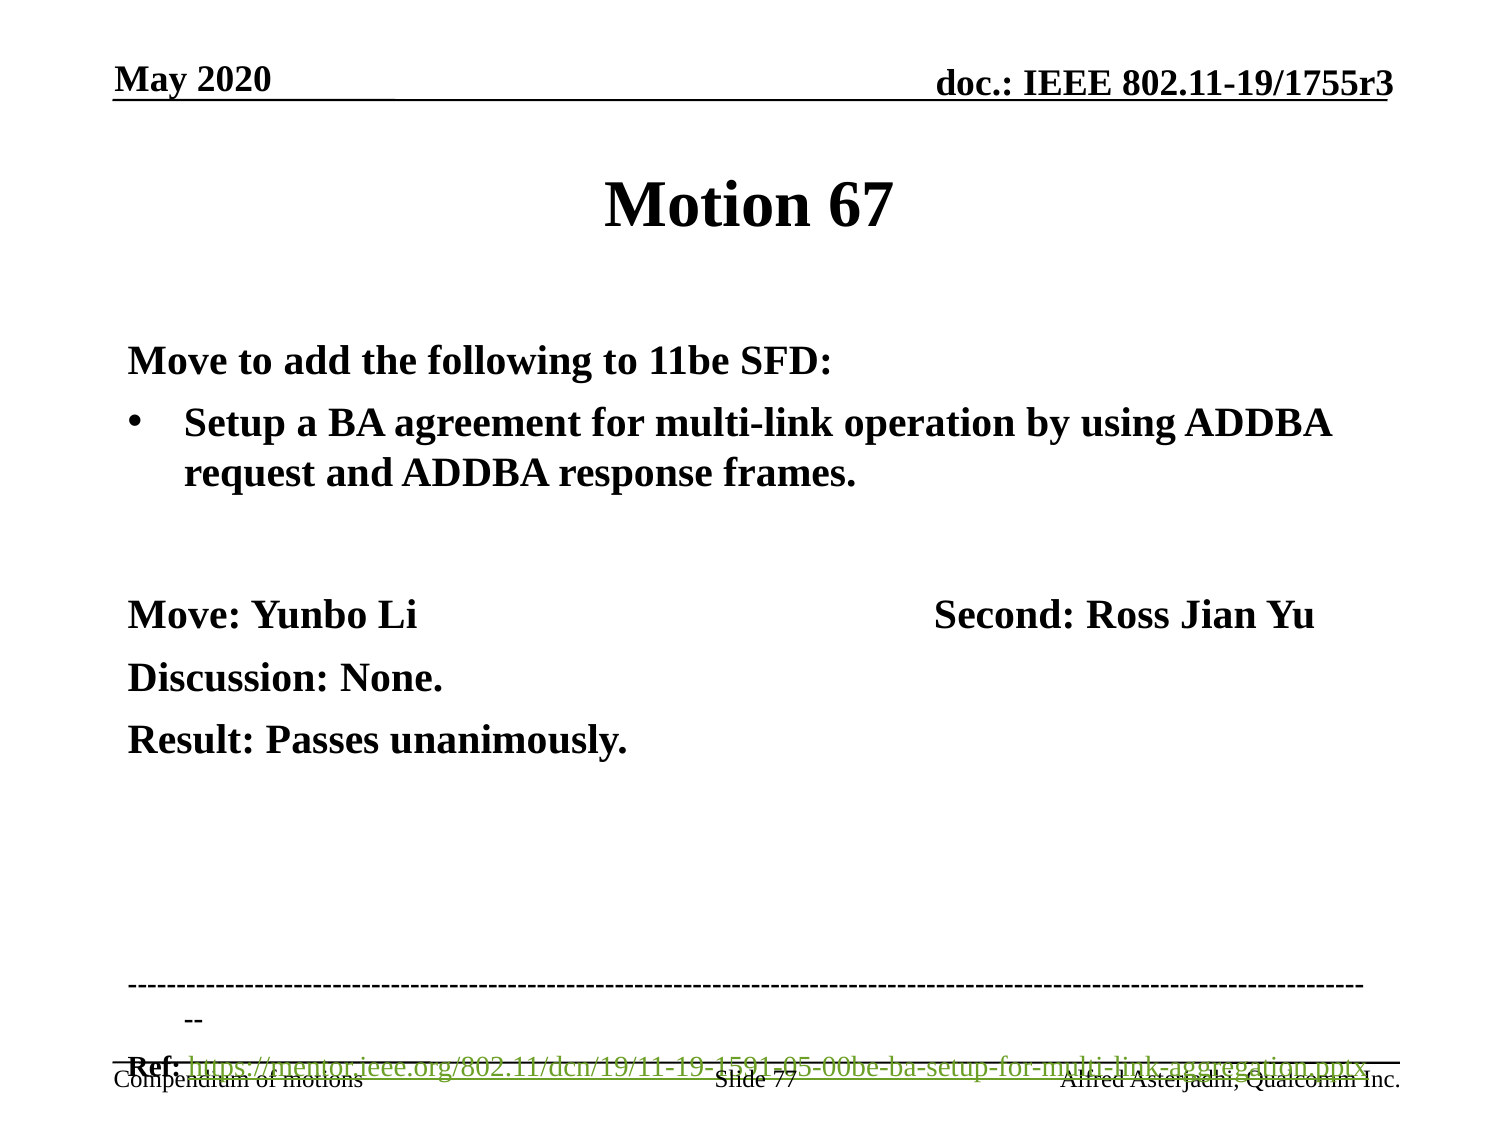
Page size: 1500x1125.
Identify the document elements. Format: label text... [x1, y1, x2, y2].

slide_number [114, 54, 423, 100]
list Move to add the following to 11be SFD: Setup a BA agreement for multi-link operation by using ADDBA request and ADDBA response frames. Move: Yunbo Li Second: Ross Jian Yu Discussion: None. Result: Passes unanimously. --------------------------------------------------------------------------------------------------------------------------------- Ref: https://mentor.ieee.org/802.11/dcn/19/11-19-1591-05-00be-ba-setup-for-multi-link-aggregation.pptx [112, 324, 1388, 1063]
title Motion 67 [112, 112, 1388, 288]
footer Alfred Asterjadhi, Qualcomm Inc. [878, 1061, 1402, 1093]
slide_number Slide 77 [712, 1061, 800, 1123]
